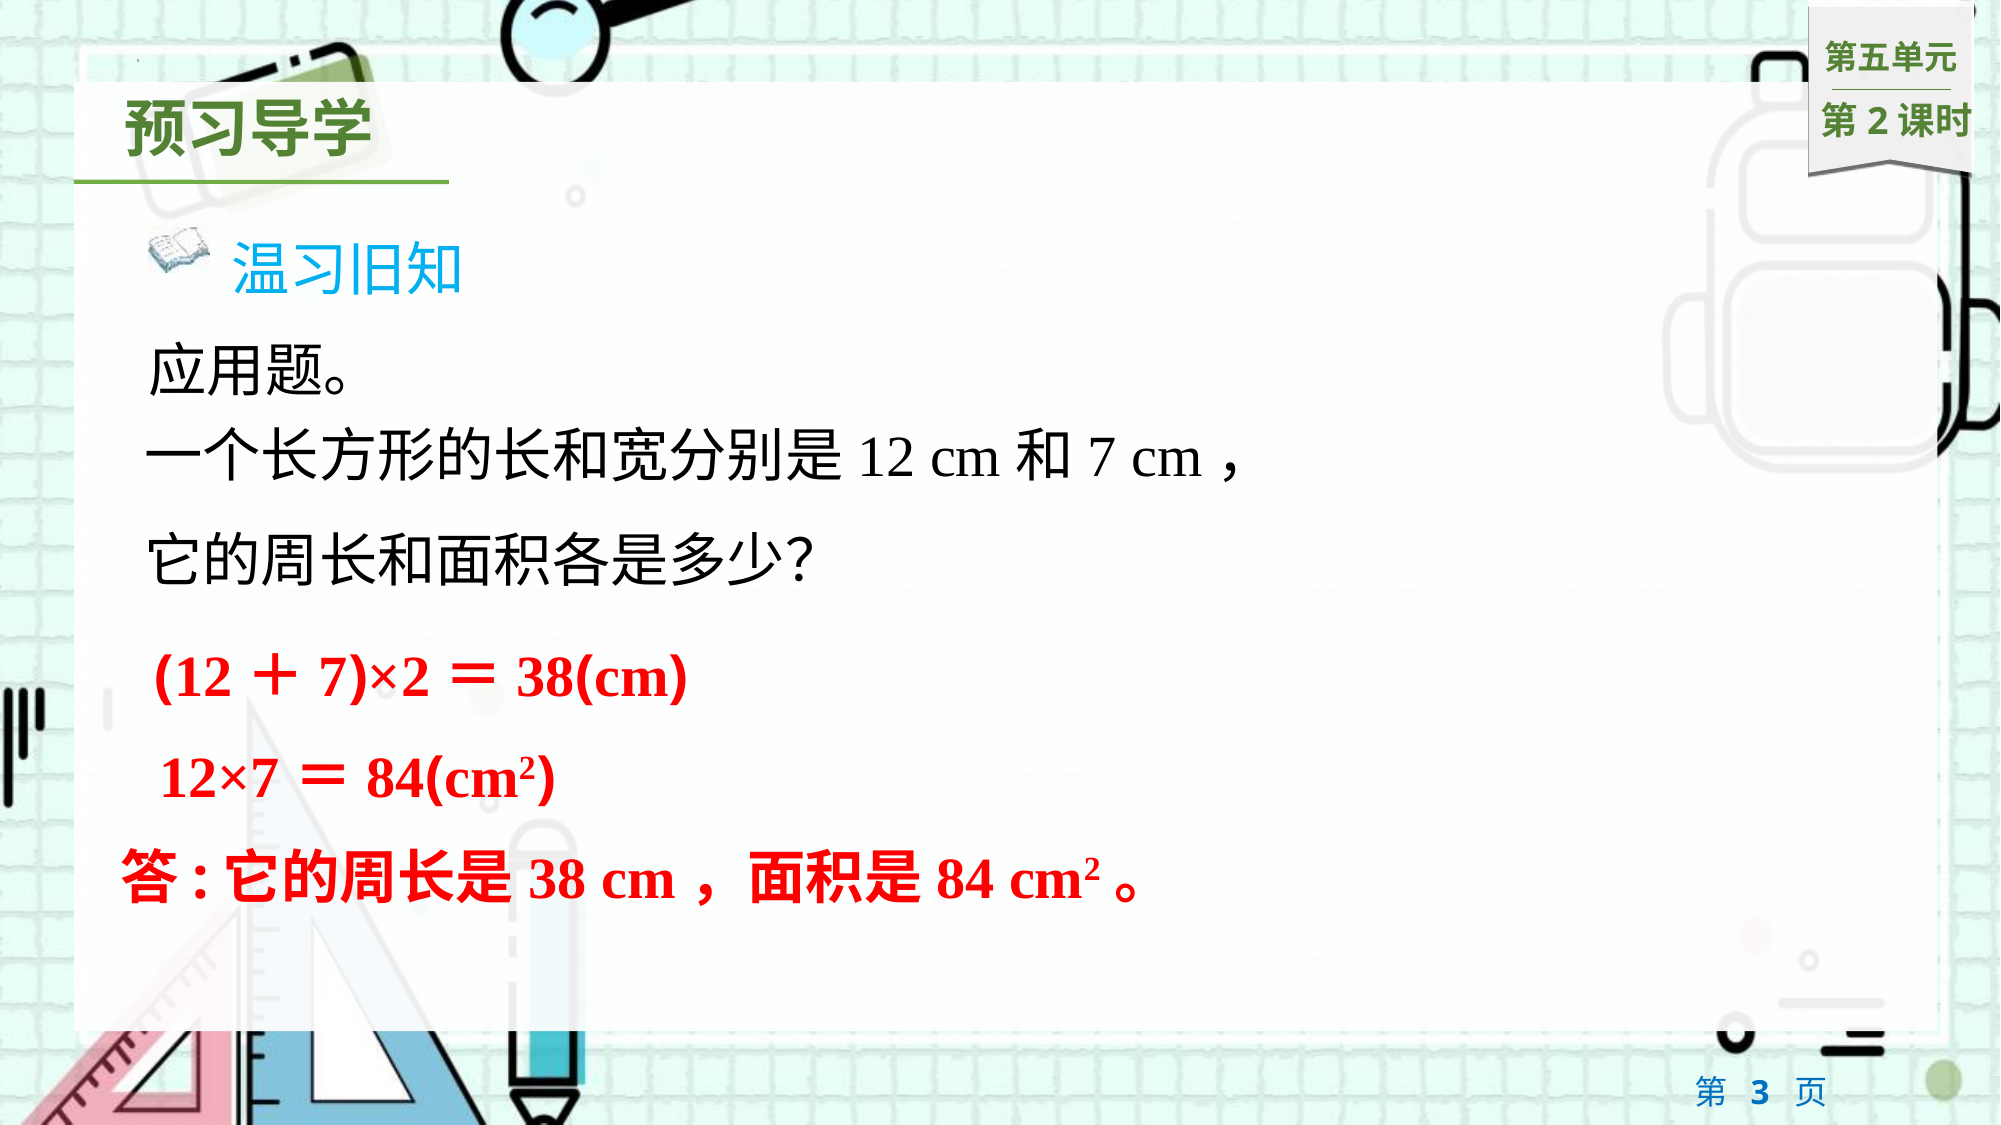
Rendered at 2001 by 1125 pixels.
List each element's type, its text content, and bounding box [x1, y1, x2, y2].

text_box 12×7＝84(cm2) [159, 703, 556, 804]
picture [1938, 168, 1971, 176]
text_box 一个长方形的长和宽分别是12 cm和7 cm， 它的周长和面积各是多少？ [144, 382, 1849, 593]
text_box (12＋7)×2＝38(cm) [154, 602, 689, 708]
text_box 温习旧知 [143, 197, 465, 303]
text_box 答:它的周长是38 cm，面积是84 cm2。 [120, 804, 1173, 910]
picture [147, 226, 210, 273]
text_box 应用题。 [148, 298, 382, 382]
picture [0, 0, 2000, 1125]
